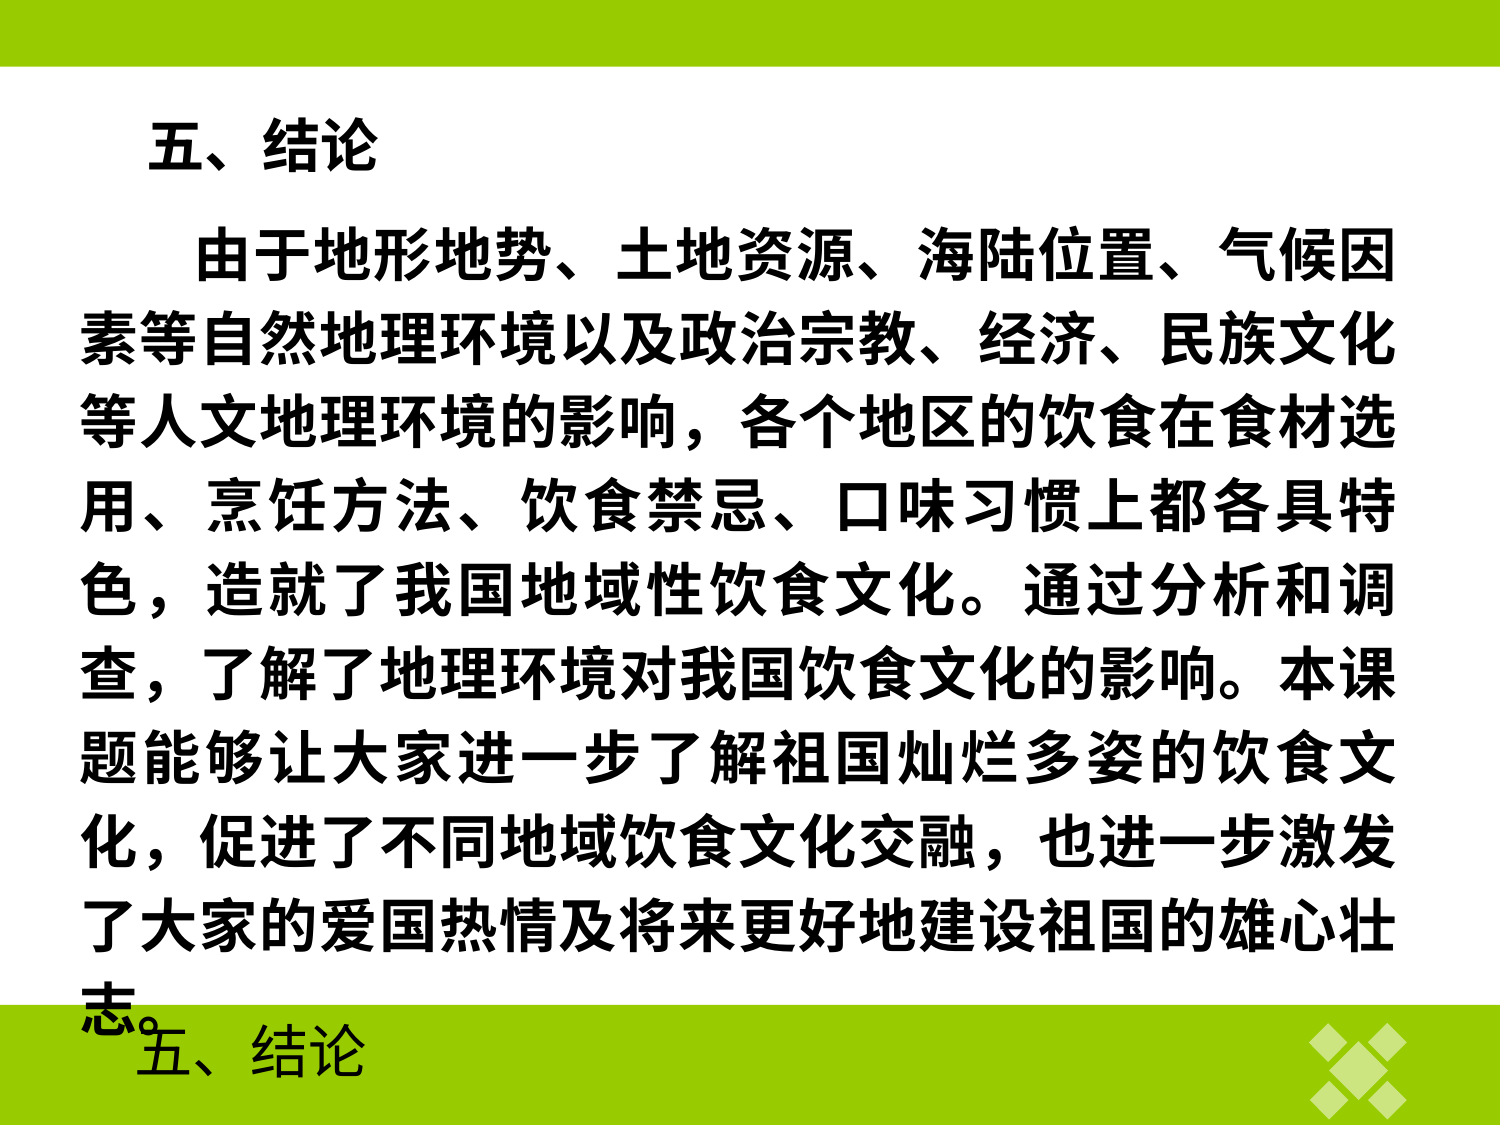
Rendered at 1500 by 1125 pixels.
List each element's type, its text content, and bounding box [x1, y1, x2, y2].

text_box 五、结论 [53, 1019, 1258, 1093]
text_box 五、结论 由于地形地势、土地资源、海陆位置、气候因素等自然地理环境以及政治宗教、经济、民族文化等人文地理环境的影响，各个地区的饮食在食材选用、烹饪方法、饮食禁忌、口味习惯上都各具特色，造就了我国地域性饮食文化。通过分析和调查，了解了地理环境对我国饮食文化的影响。本课题能够让大家进一步了解祖国灿烂多姿的饮食文化，促进了不同地域饮食文化交融，也进一步激发了大家的爱国热情及将来更好地建设祖国的雄心壮志。 [64, 87, 1412, 1051]
